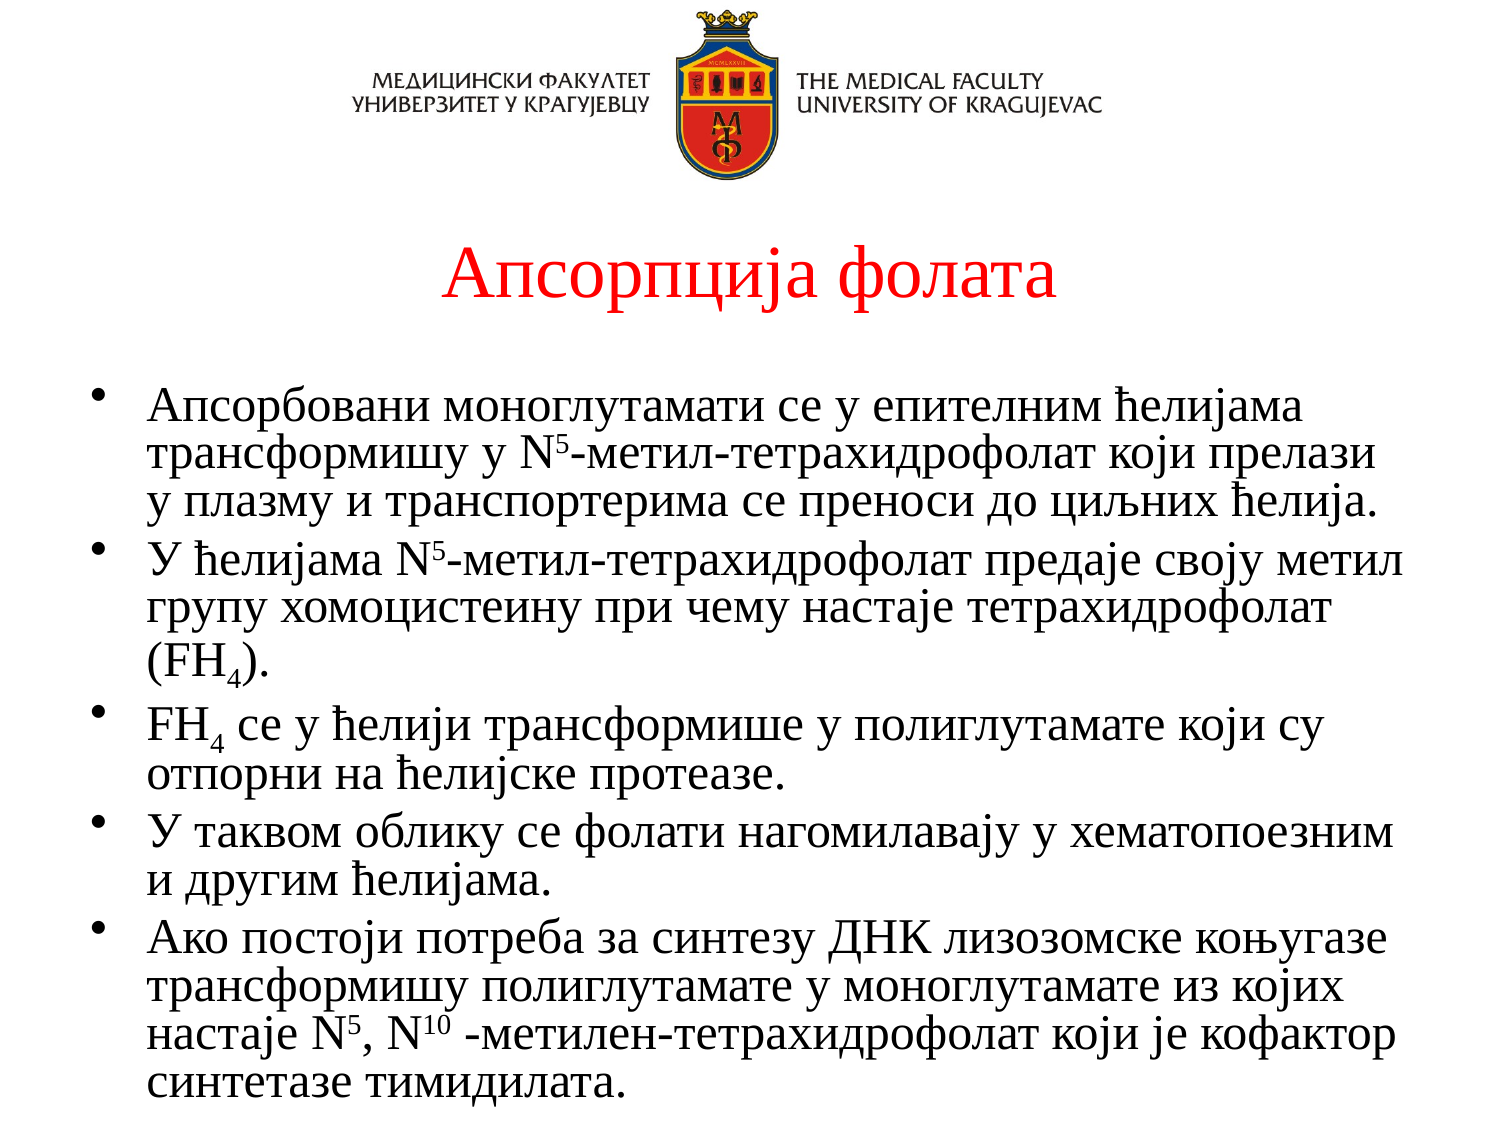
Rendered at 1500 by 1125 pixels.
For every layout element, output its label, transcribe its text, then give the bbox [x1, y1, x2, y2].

title Апсорпција фолата [74, 173, 1426, 362]
picture [328, 0, 1125, 173]
list Апсорбовани моноглутамати се у епителним ћелијама трансформишу у N5-метил-тетрахидрофолат који прелази у плазму и транспортерима се преноси до циљних ћелија. У ћелијама N5-метил-тетрахидрофолат предаје своју метил групу хомоцистеину при чему настаје тетрахидрофолат (FH4). FH4 се у ћелији трансформише у полиглутамате који су отпорни на ћелијске протеазе. У таквом облику се фолати нагомилавају у хематопоезним и другим ћелијама. Ако постоји потреба за синтезу ДНК лизозомске коњугазе трансформишу полиглутамате у моноглутамате из којих настаје N5, N10 -метилен-тетрахидрофолат који је кофактор синтетазе тимидилата. [74, 374, 1426, 1118]
